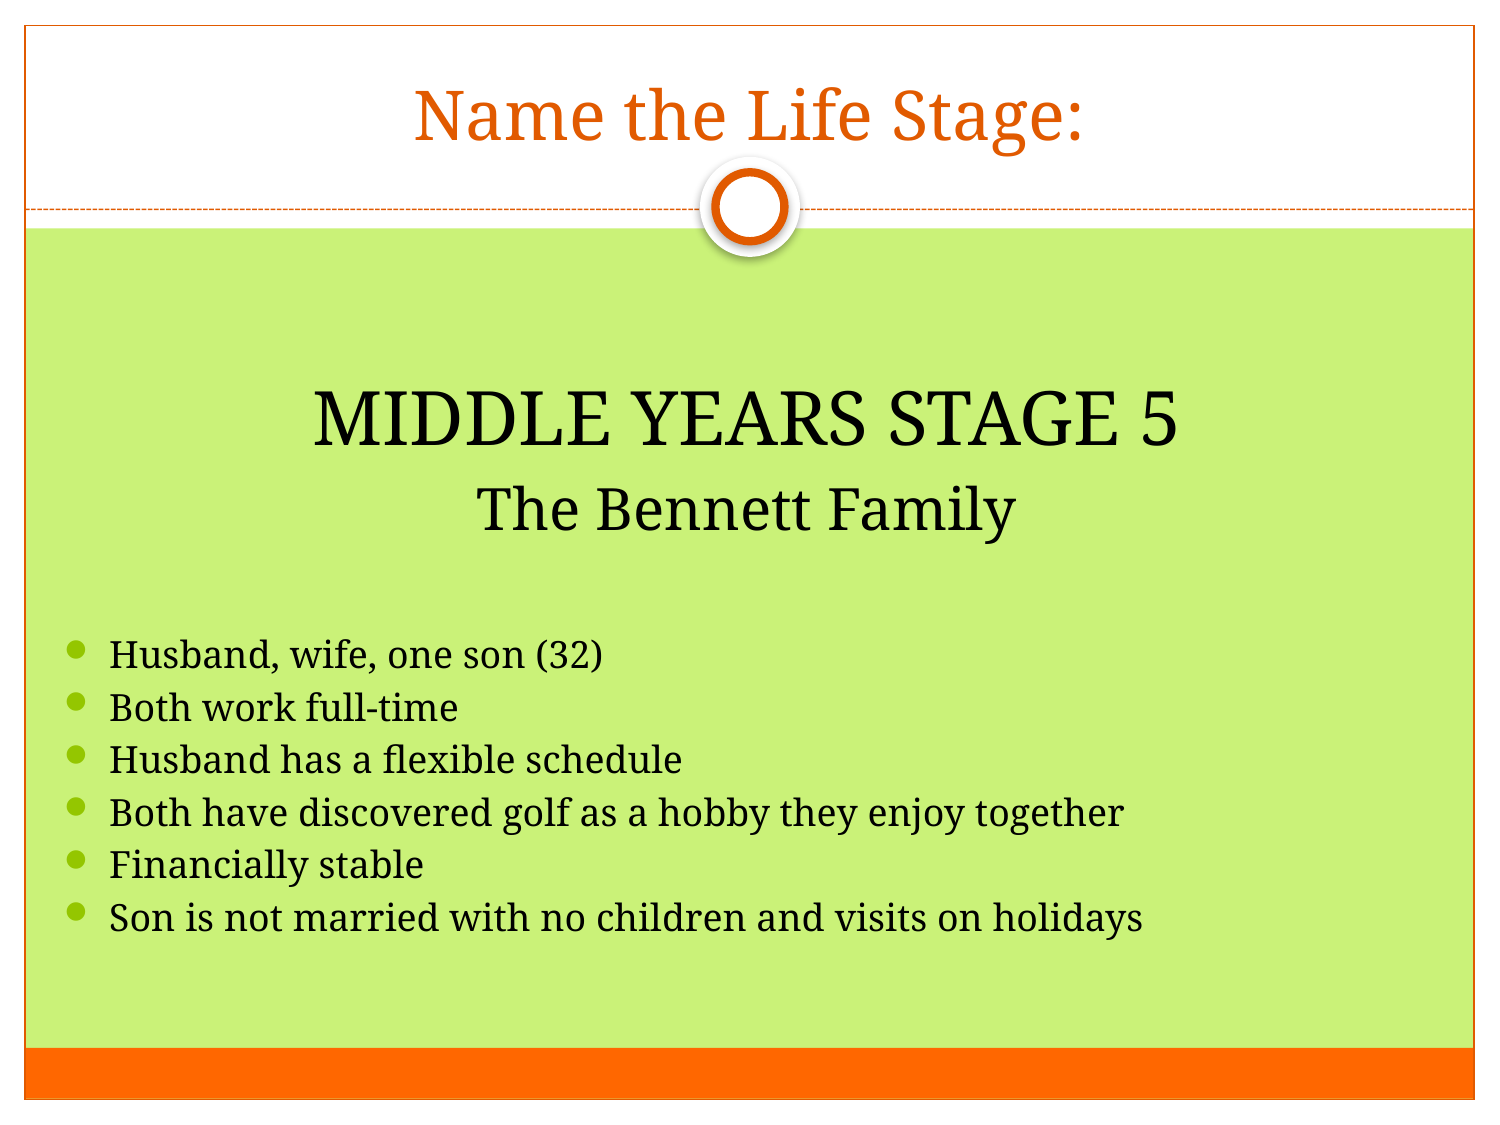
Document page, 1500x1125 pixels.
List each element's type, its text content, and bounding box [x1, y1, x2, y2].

title Name the Life Stage: [49, 37, 1450, 162]
list MIDDLE YEARS STAGE 5 The Bennett Family Husband, wife, one son (32) Both work full-time Husband has a flexible schedule Both have discovered golf as a hobby they enjoy together Financially stable Son is not married with no children and visits on holidays [49, 250, 1445, 1001]
